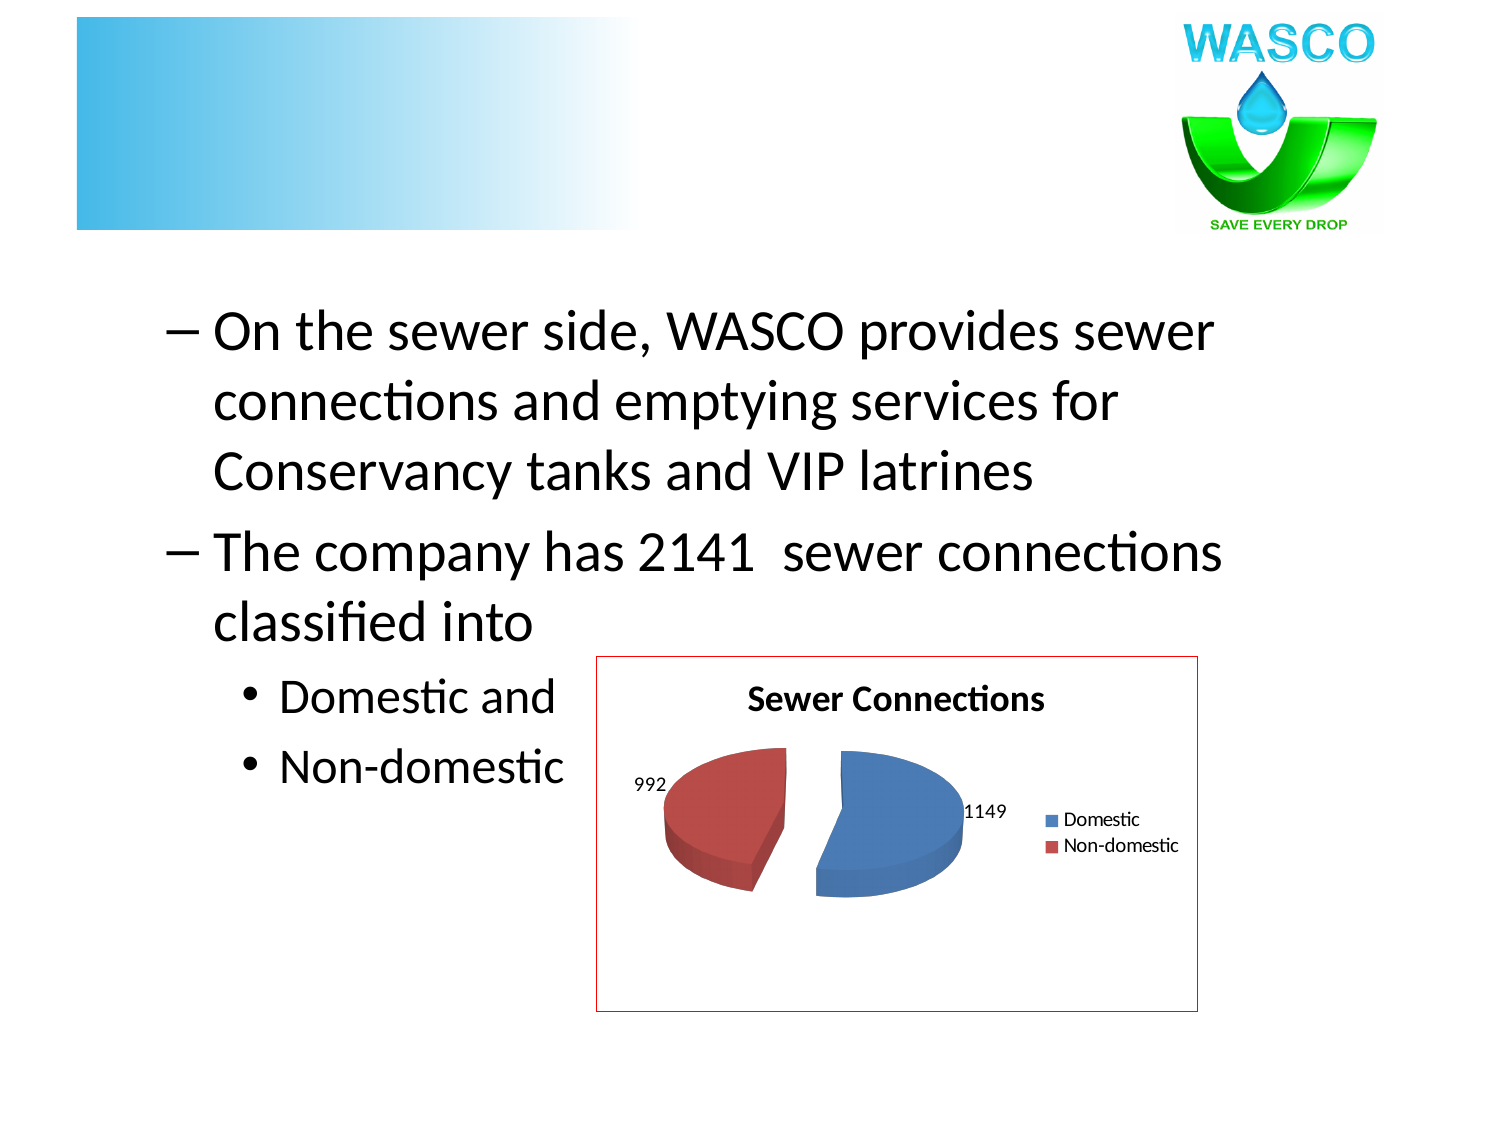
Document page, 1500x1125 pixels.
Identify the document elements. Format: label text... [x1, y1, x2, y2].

list On the sewer side, WASCO provides sewer connections and emptying services for Conservancy tanks and VIP latrines The company has 2141 sewer connections classified into Domestic and Non-domestic [76, 284, 1427, 1028]
picture [1174, 12, 1384, 234]
chart [596, 656, 1198, 1012]
text_box [76, 17, 640, 230]
